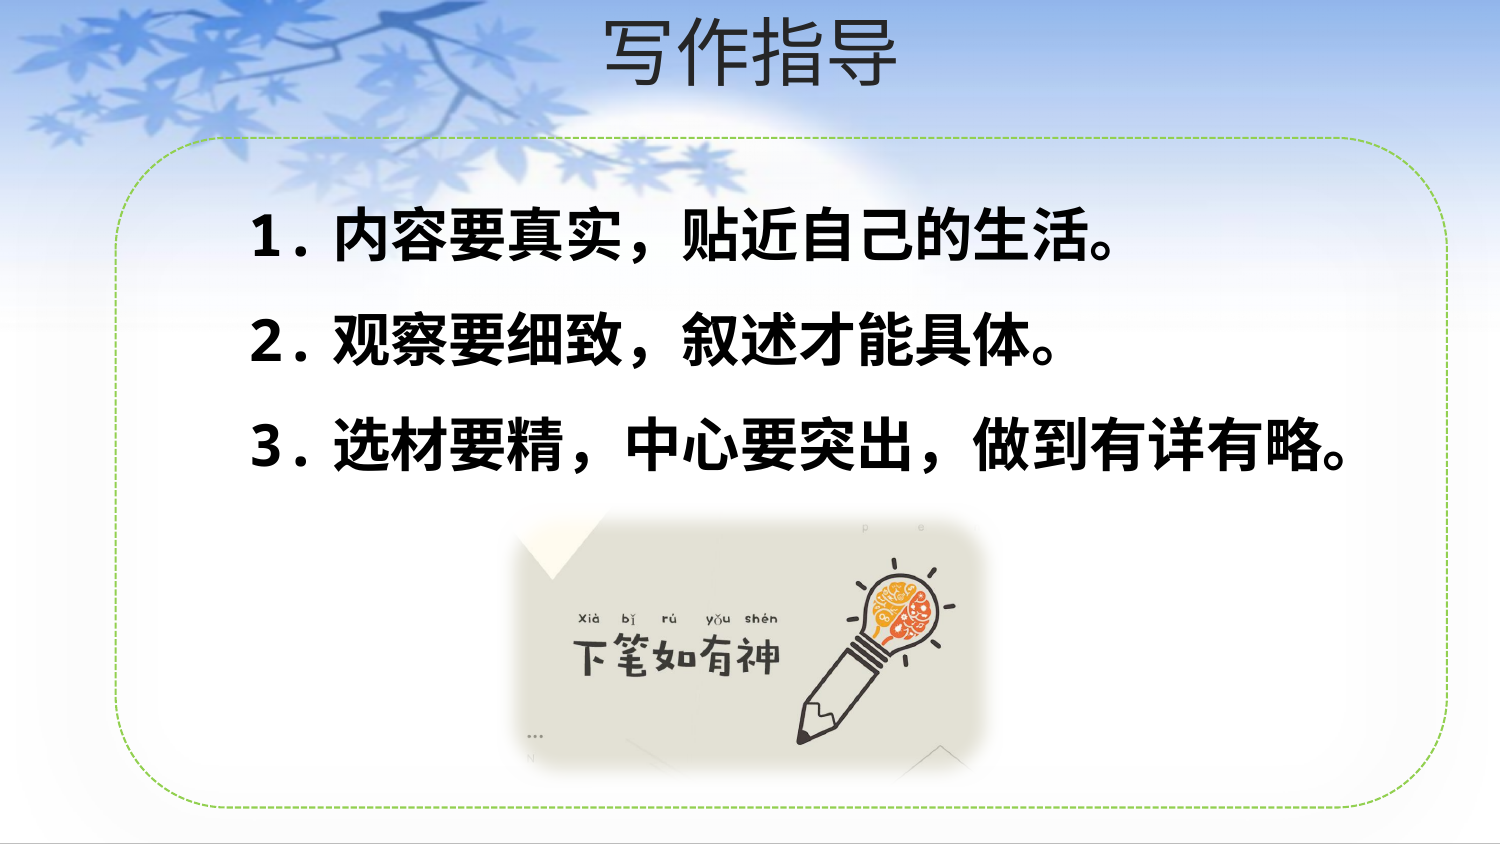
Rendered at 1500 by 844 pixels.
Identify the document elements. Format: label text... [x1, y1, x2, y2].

title 写作指导 [103, 0, 1397, 102]
text_box [114, 136, 1448, 809]
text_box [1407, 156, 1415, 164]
picture [0, 0, 1500, 844]
